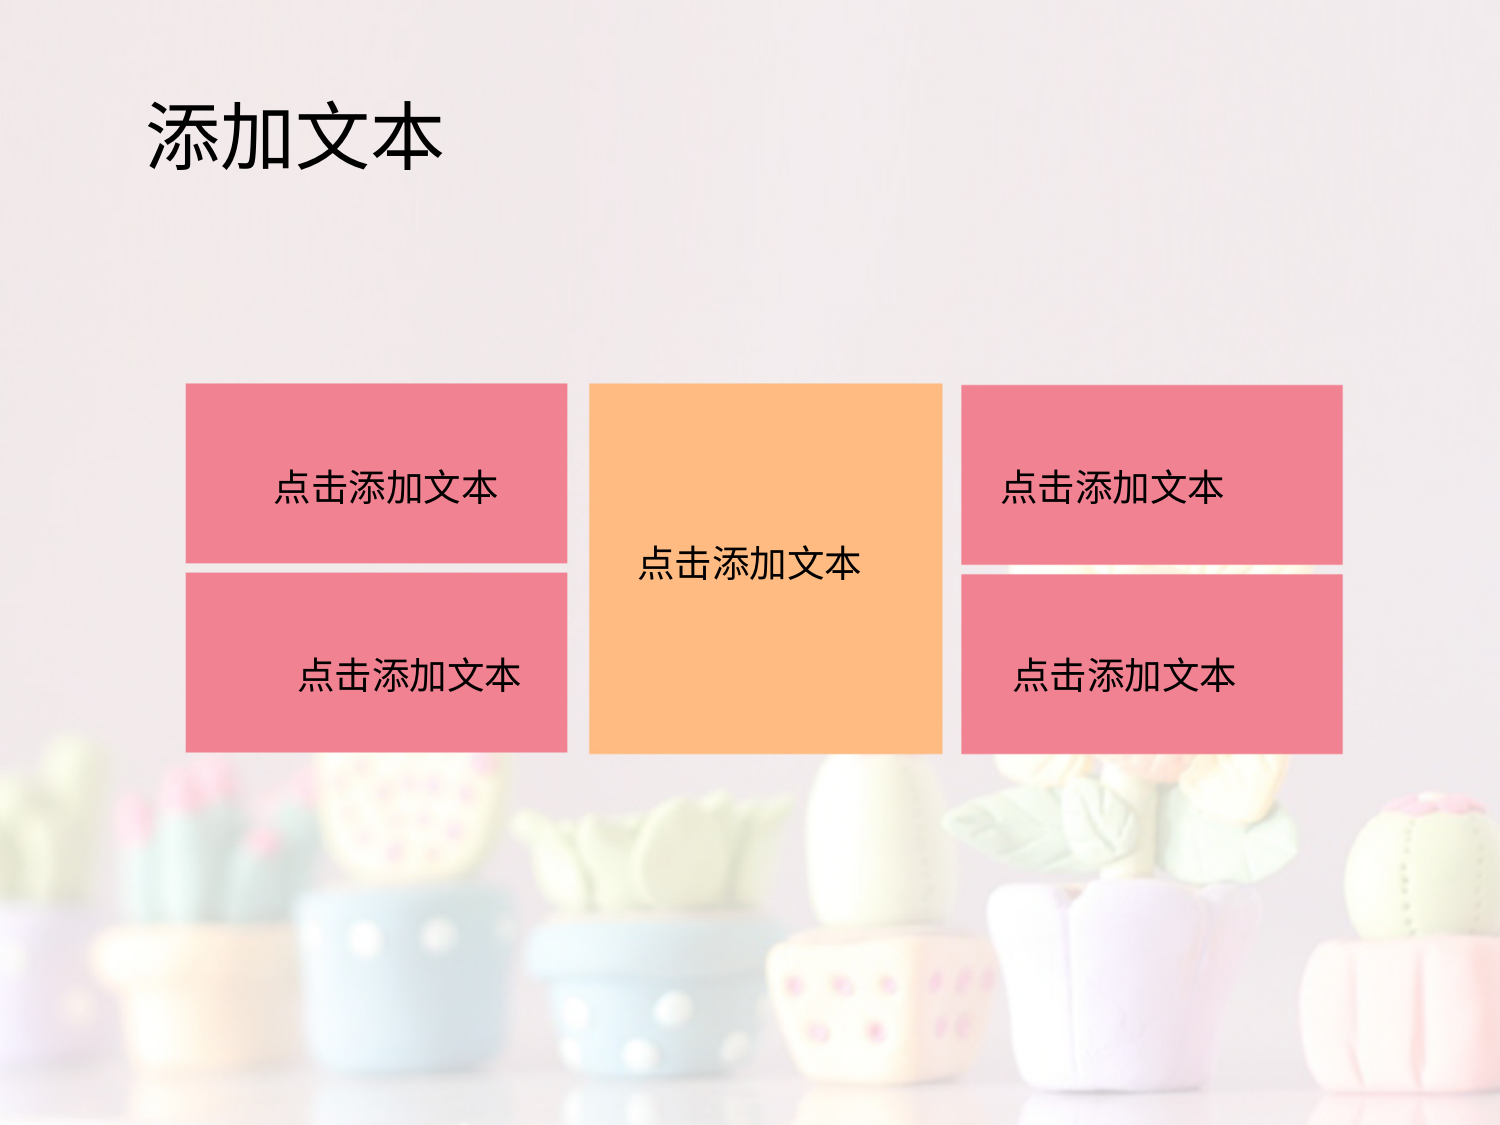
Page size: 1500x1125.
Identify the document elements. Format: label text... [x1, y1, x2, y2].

text_box 点击添加文本 [259, 456, 514, 517]
picture [0, 0, 1500, 1125]
text_box 点击添加文本 [997, 644, 1253, 705]
text_box 点击添加文本 [282, 644, 538, 705]
text_box 点击添加文本 [622, 532, 878, 592]
text_box 点击添加文本 [985, 456, 1241, 517]
text_box 添加文本 [130, 81, 461, 187]
